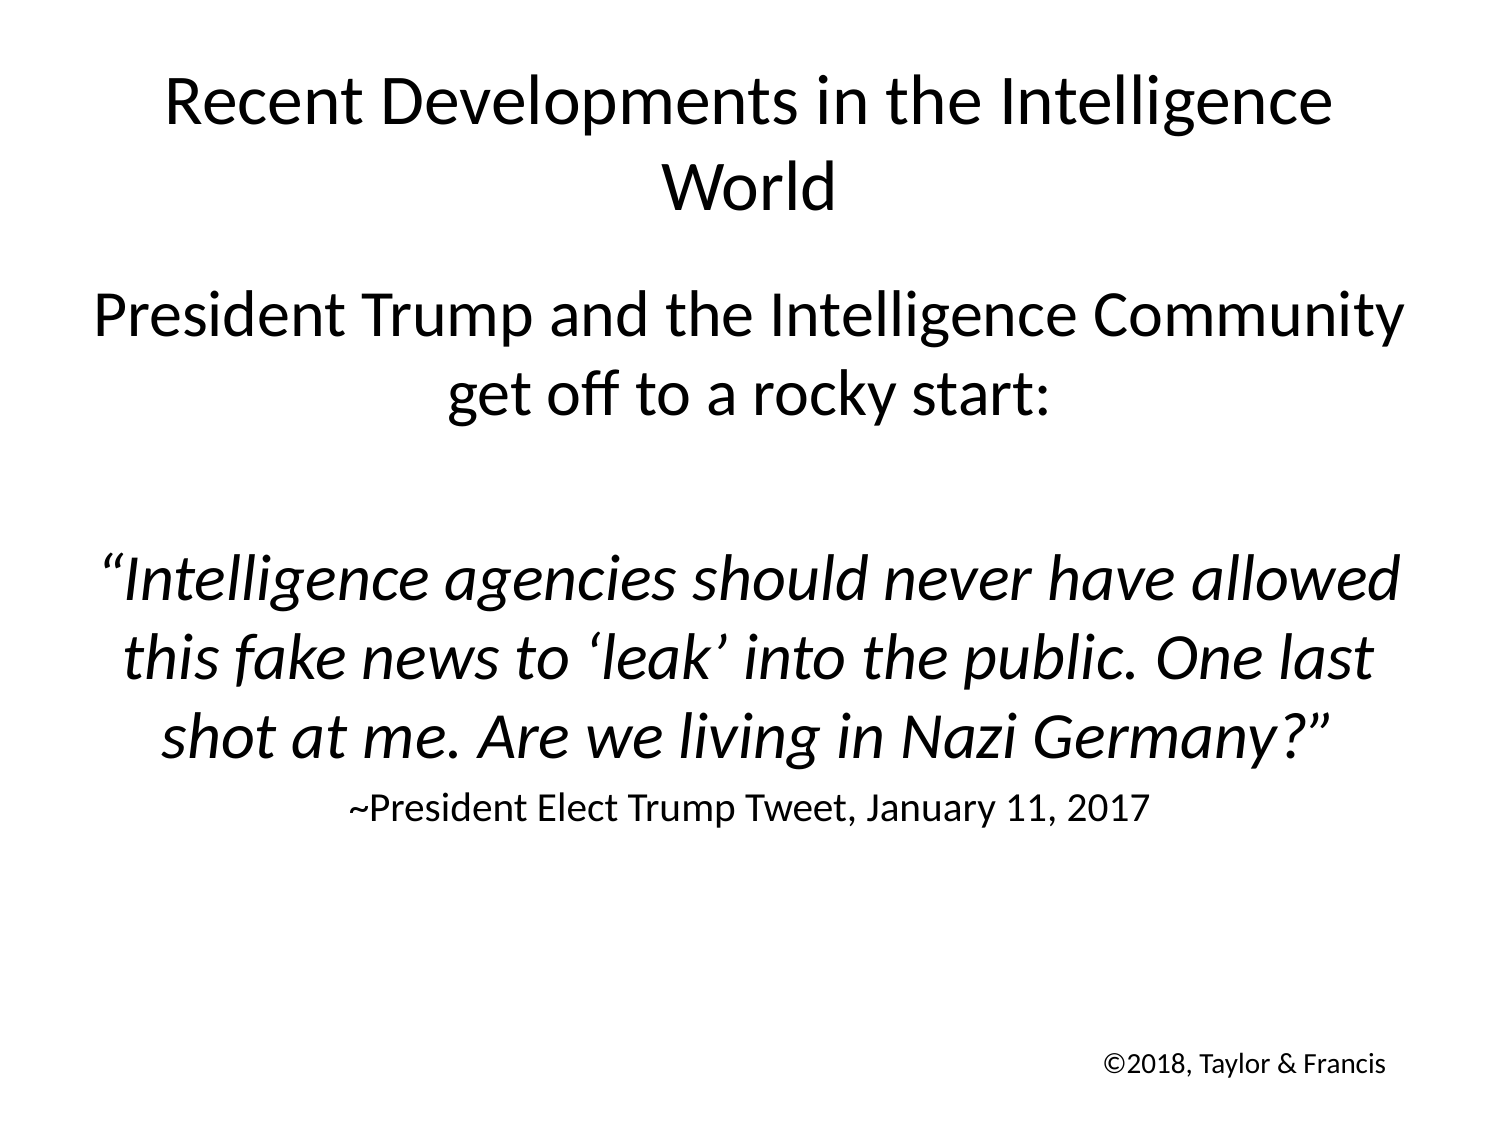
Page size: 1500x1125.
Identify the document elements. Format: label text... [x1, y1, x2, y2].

list President Trump and the Intelligence Community get off to a rocky start: “Intelligence agencies should never have allowed this fake news to ‘leak’ into the public. One last shot at me. Are we living in Nazi Germany?” ~President Elect Trump Tweet, January 11, 2017 [75, 262, 1425, 1005]
text_box ©2018, Taylor & Francis [1087, 1037, 1463, 1082]
title Recent Developments in the Intelligence World [75, 45, 1425, 233]
